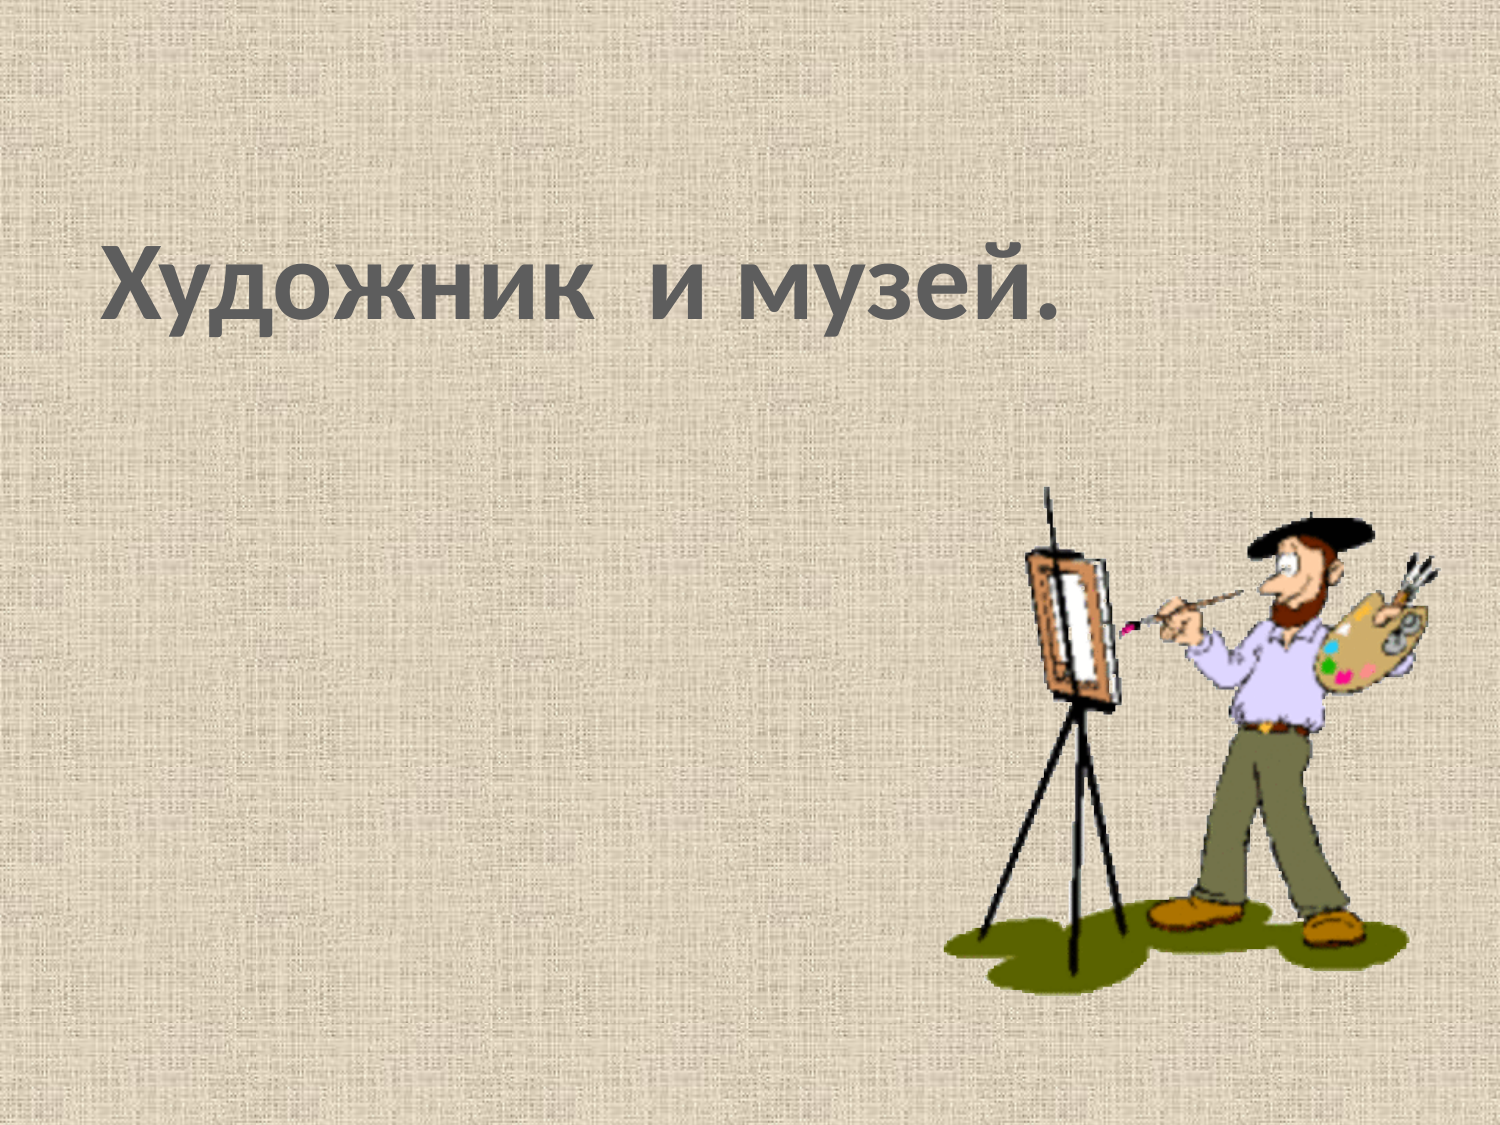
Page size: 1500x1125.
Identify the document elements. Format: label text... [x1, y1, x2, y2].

picture [0, 0, 1500, 1125]
text_box Художник и музей. [85, 199, 1080, 350]
